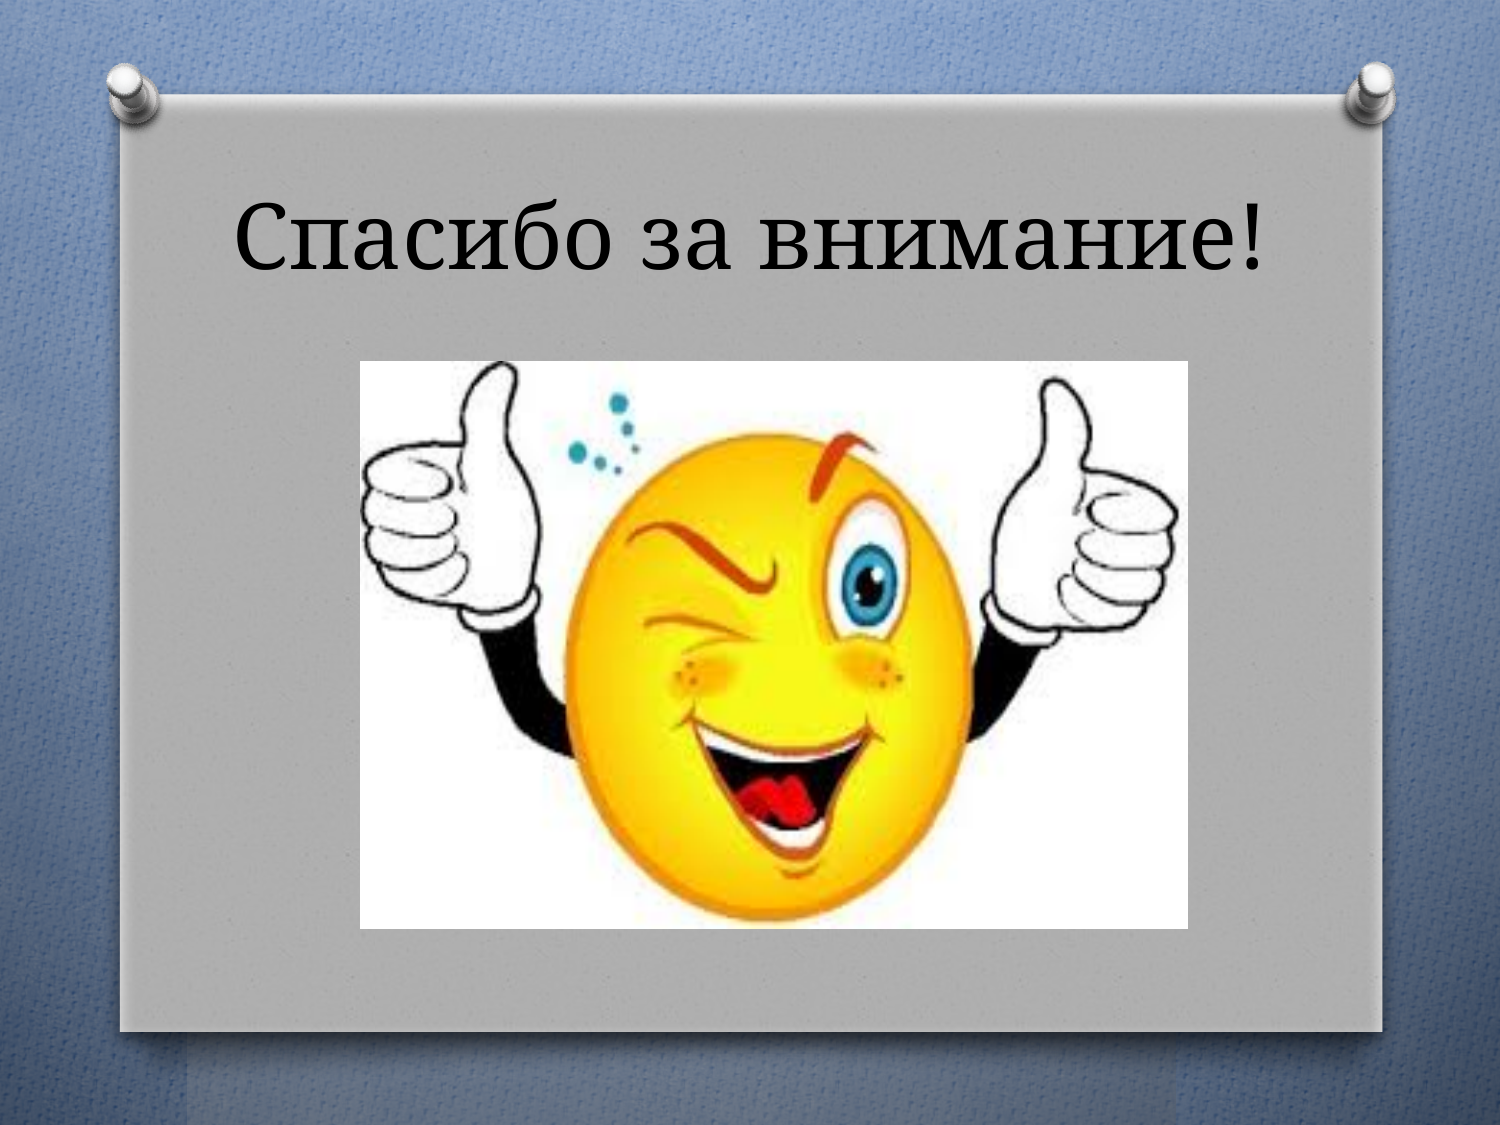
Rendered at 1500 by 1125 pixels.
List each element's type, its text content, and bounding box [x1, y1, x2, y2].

title Спасибо за внимание! [179, 134, 1323, 332]
picture [75, 29, 198, 153]
picture [1317, 35, 1439, 156]
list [359, 361, 1188, 929]
